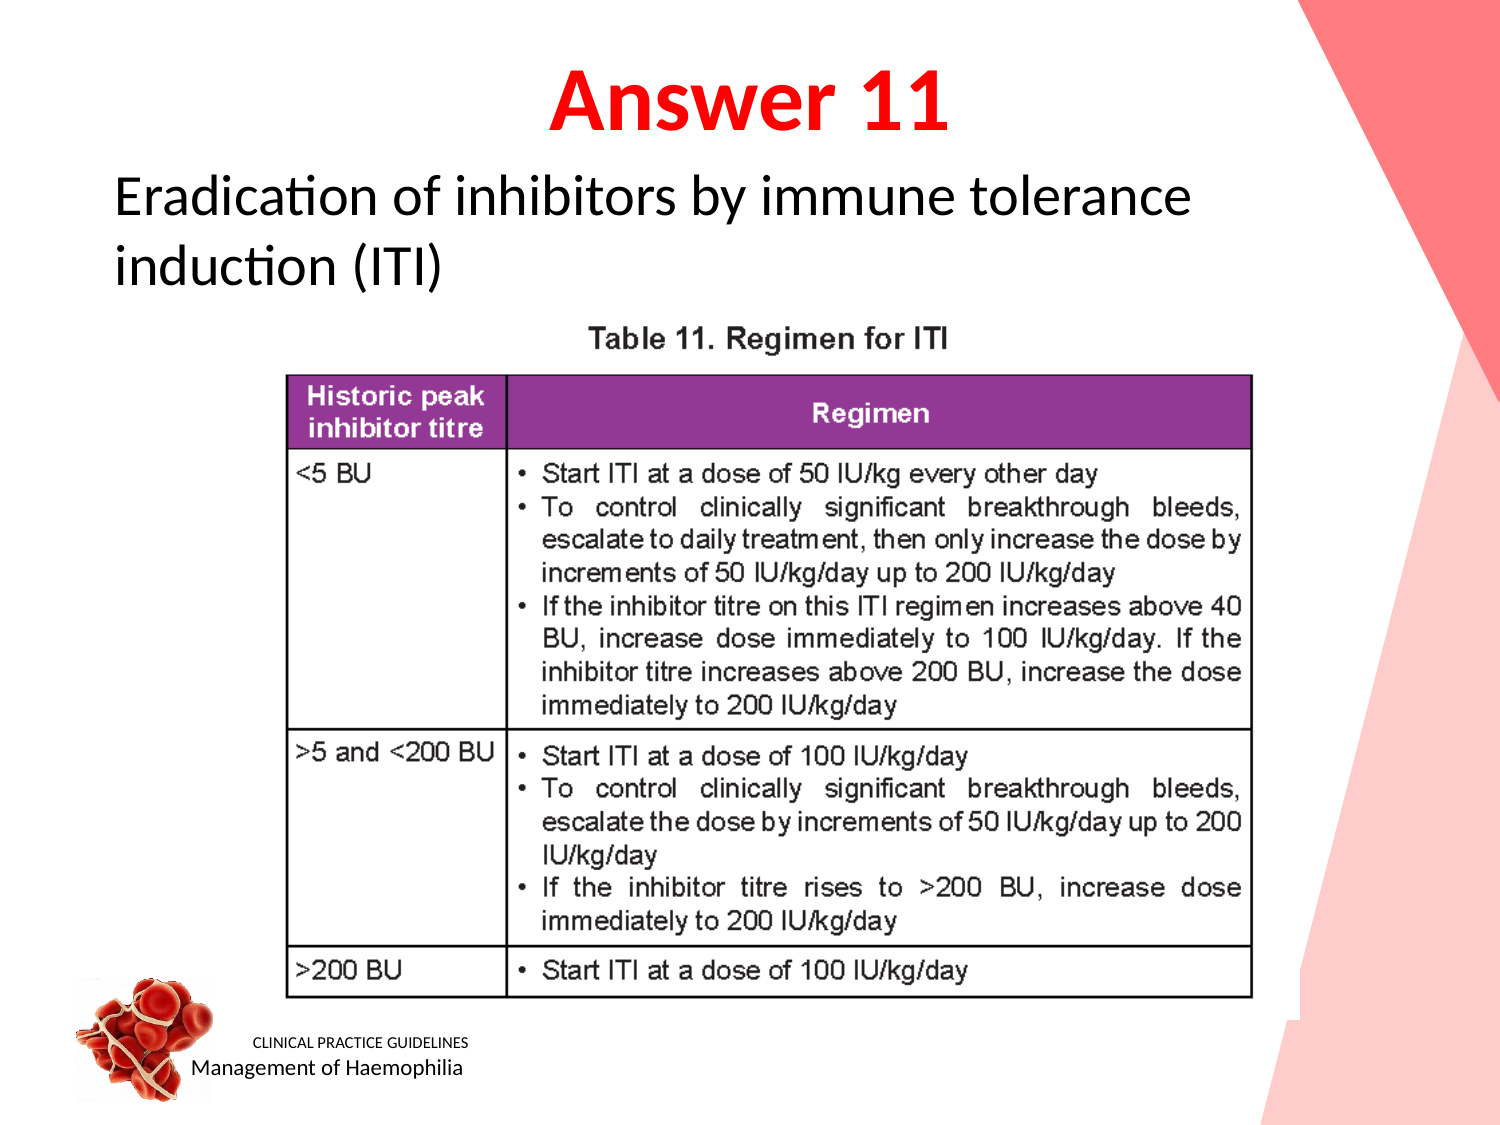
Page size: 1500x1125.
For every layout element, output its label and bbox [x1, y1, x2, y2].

text_box [74, 0, 1500, 1125]
picture [239, 304, 1301, 1021]
